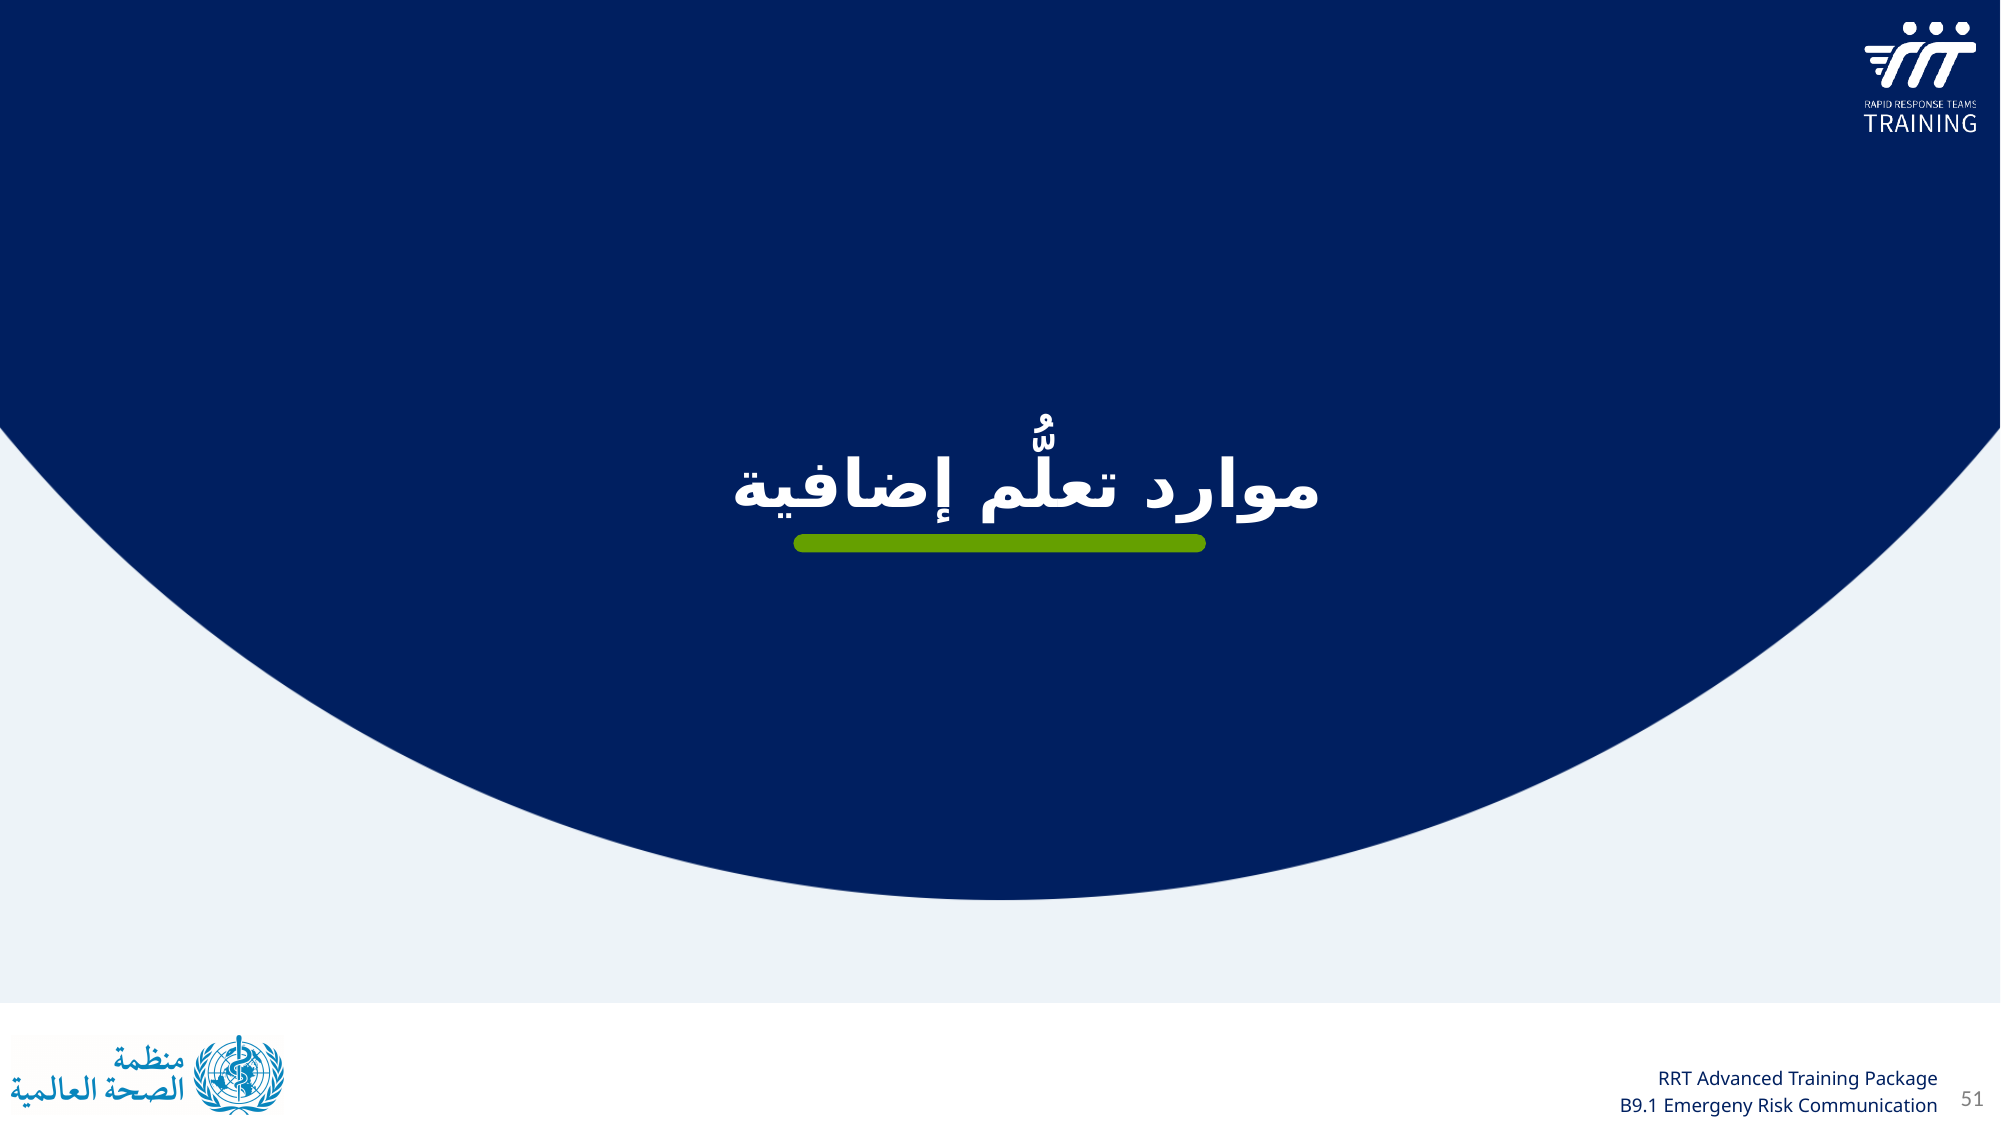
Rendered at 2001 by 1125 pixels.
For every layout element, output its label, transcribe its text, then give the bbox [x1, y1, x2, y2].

picture [11, 1035, 284, 1115]
picture [0, 0, 2001, 1003]
picture [241, 1050, 247, 1059]
text_box موارد تعلُّم إضافية [96, 323, 1958, 631]
